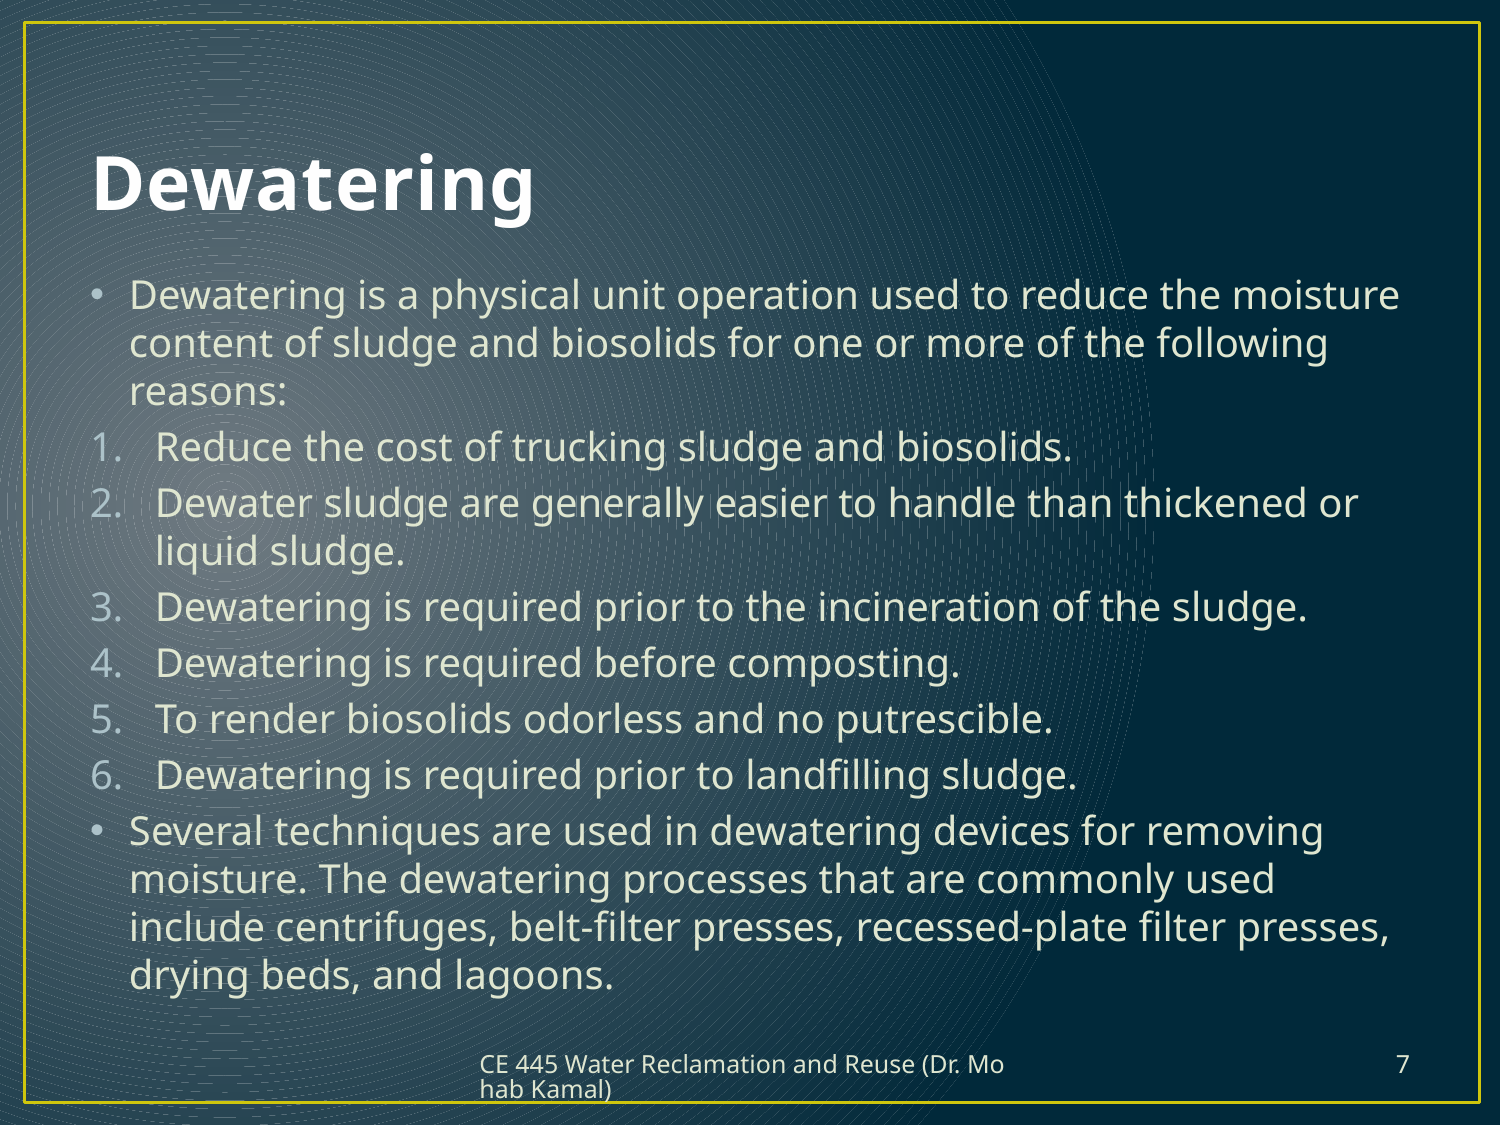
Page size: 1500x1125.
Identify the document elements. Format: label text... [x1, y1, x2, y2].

title Dewatering [75, 45, 1425, 233]
footer CE 445 Water Reclamation and Reuse (Dr. Mohab Kamal) [464, 1035, 1036, 1096]
list Dewatering is a physical unit operation used to reduce the moisture content of sludge and biosolids for one or more of the following reasons: Reduce the cost of trucking sludge and biosolids. Dewater sludge are generally easier to handle than thickened or liquid sludge. Dewatering is required prior to the incineration of the sludge. Dewatering is required before composting. To render biosolids odorless and no putrescible. Dewatering is required prior to landfilling sludge. Several techniques are used in dewatering devices for removing moisture. The dewatering processes that are commonly used include centrifuges, belt-filter presses, recessed-plate filter presses, drying beds, and lagoons. [75, 262, 1425, 1005]
slide_number 7 [1074, 1035, 1425, 1096]
